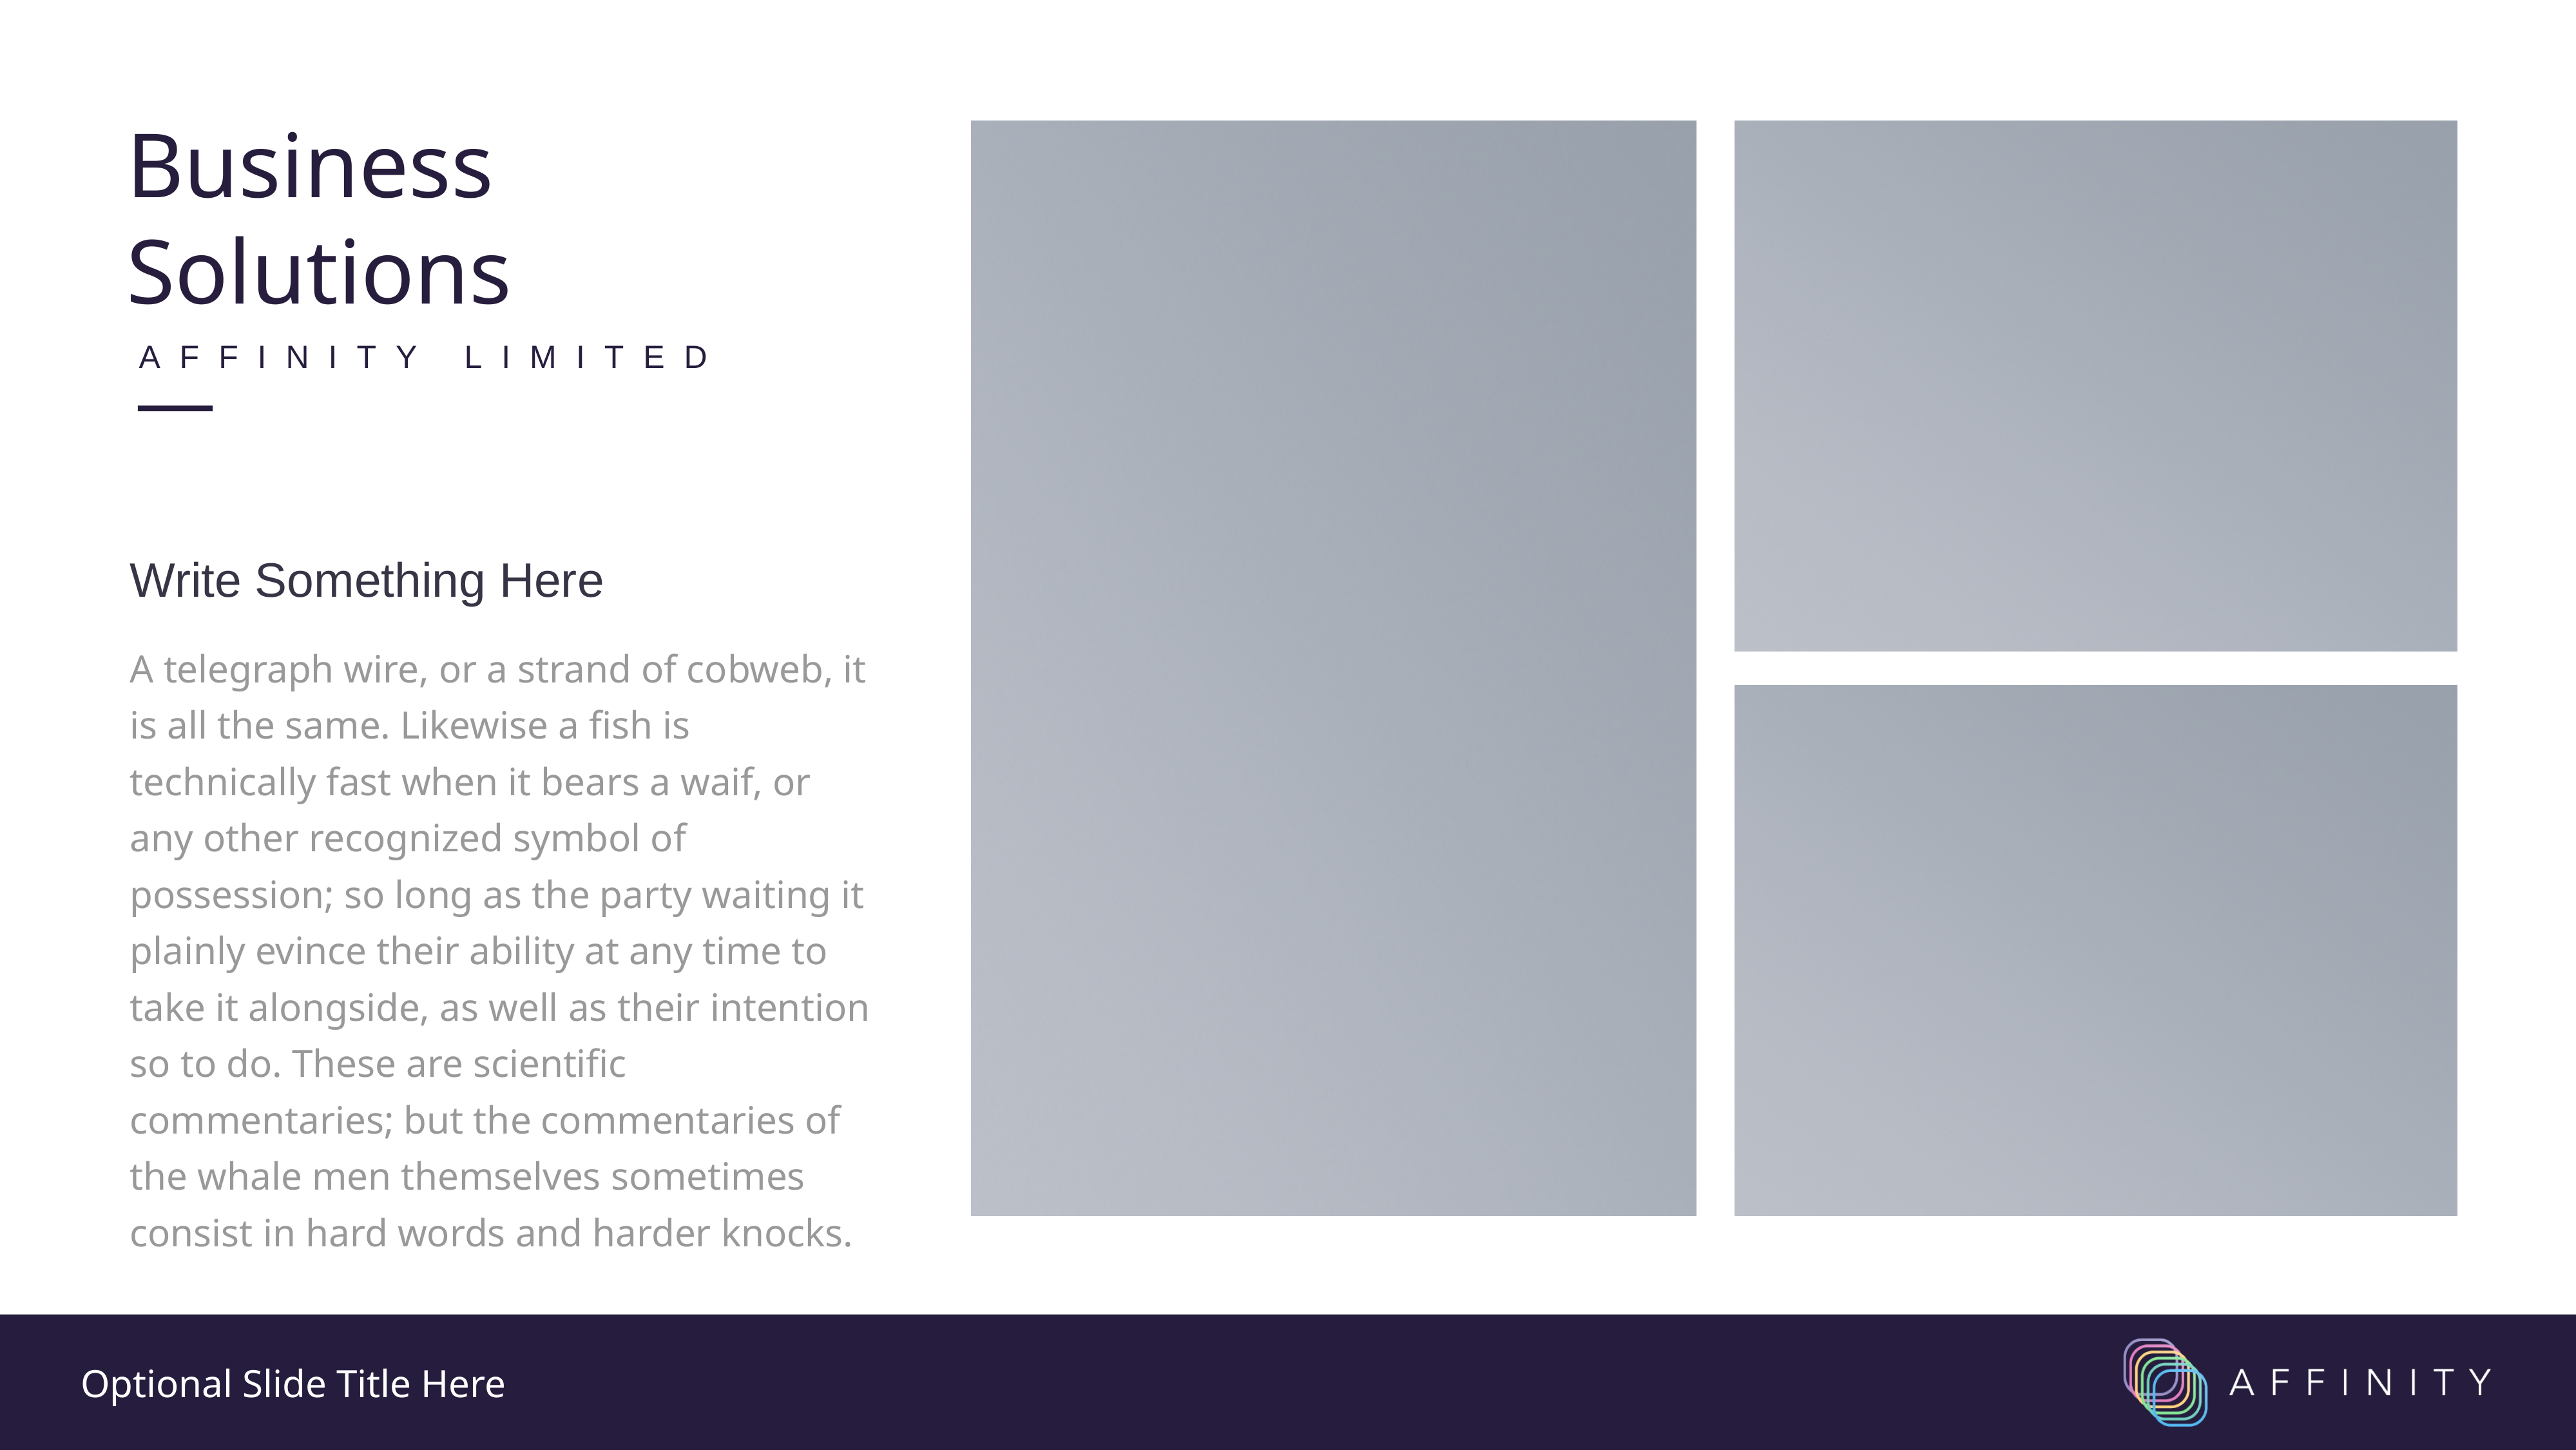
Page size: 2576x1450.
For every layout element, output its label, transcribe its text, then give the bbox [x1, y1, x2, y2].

text_box [137, 405, 213, 412]
picture [971, 120, 1697, 1217]
text_box Business Solutions [122, 104, 1259, 327]
text_box Write Something Here [125, 544, 724, 612]
picture [2121, 1335, 2494, 1430]
text_box Optional Slide Title Here [75, 1355, 1131, 1410]
text_box A telegraph wire, or a strand of cobweb, it is all the same. Likewise a fish is technically fast when it bears a waif, or any other recognized symbol of possession; so long as the party waiting it plainly evince their ability at any time to take it alongside, as well as their intention so to do. These are scientific commentaries; but the commentaries of the whale men themselves sometimes consist in hard words and harder knocks. [125, 628, 879, 1259]
picture [1734, 685, 2458, 1217]
picture [1734, 120, 2458, 652]
text_box AFFINITY LIMITED [134, 331, 971, 380]
